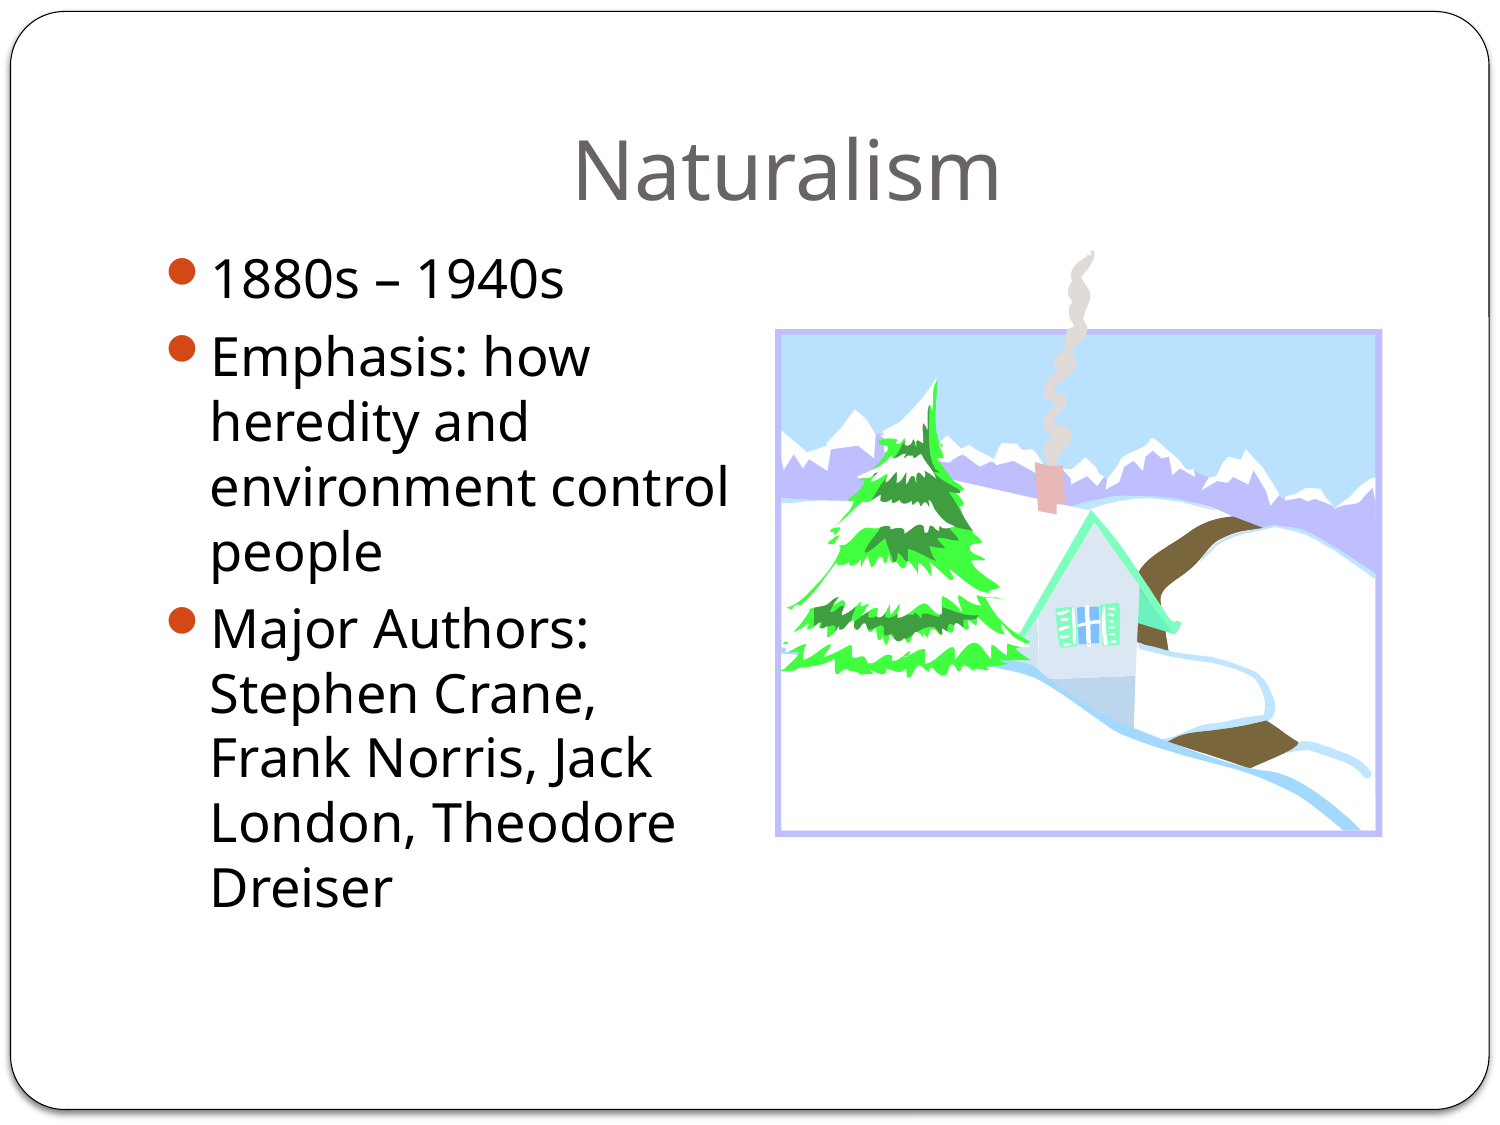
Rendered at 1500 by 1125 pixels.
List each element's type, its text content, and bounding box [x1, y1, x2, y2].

title Naturalism [150, 45, 1425, 233]
list 1880s – 1940s Emphasis: how heredity and environment control people Major Authors: Stephen Crane, Frank Norris, Jack London, Theodore Dreiser [150, 237, 765, 988]
picture [774, 249, 1383, 838]
